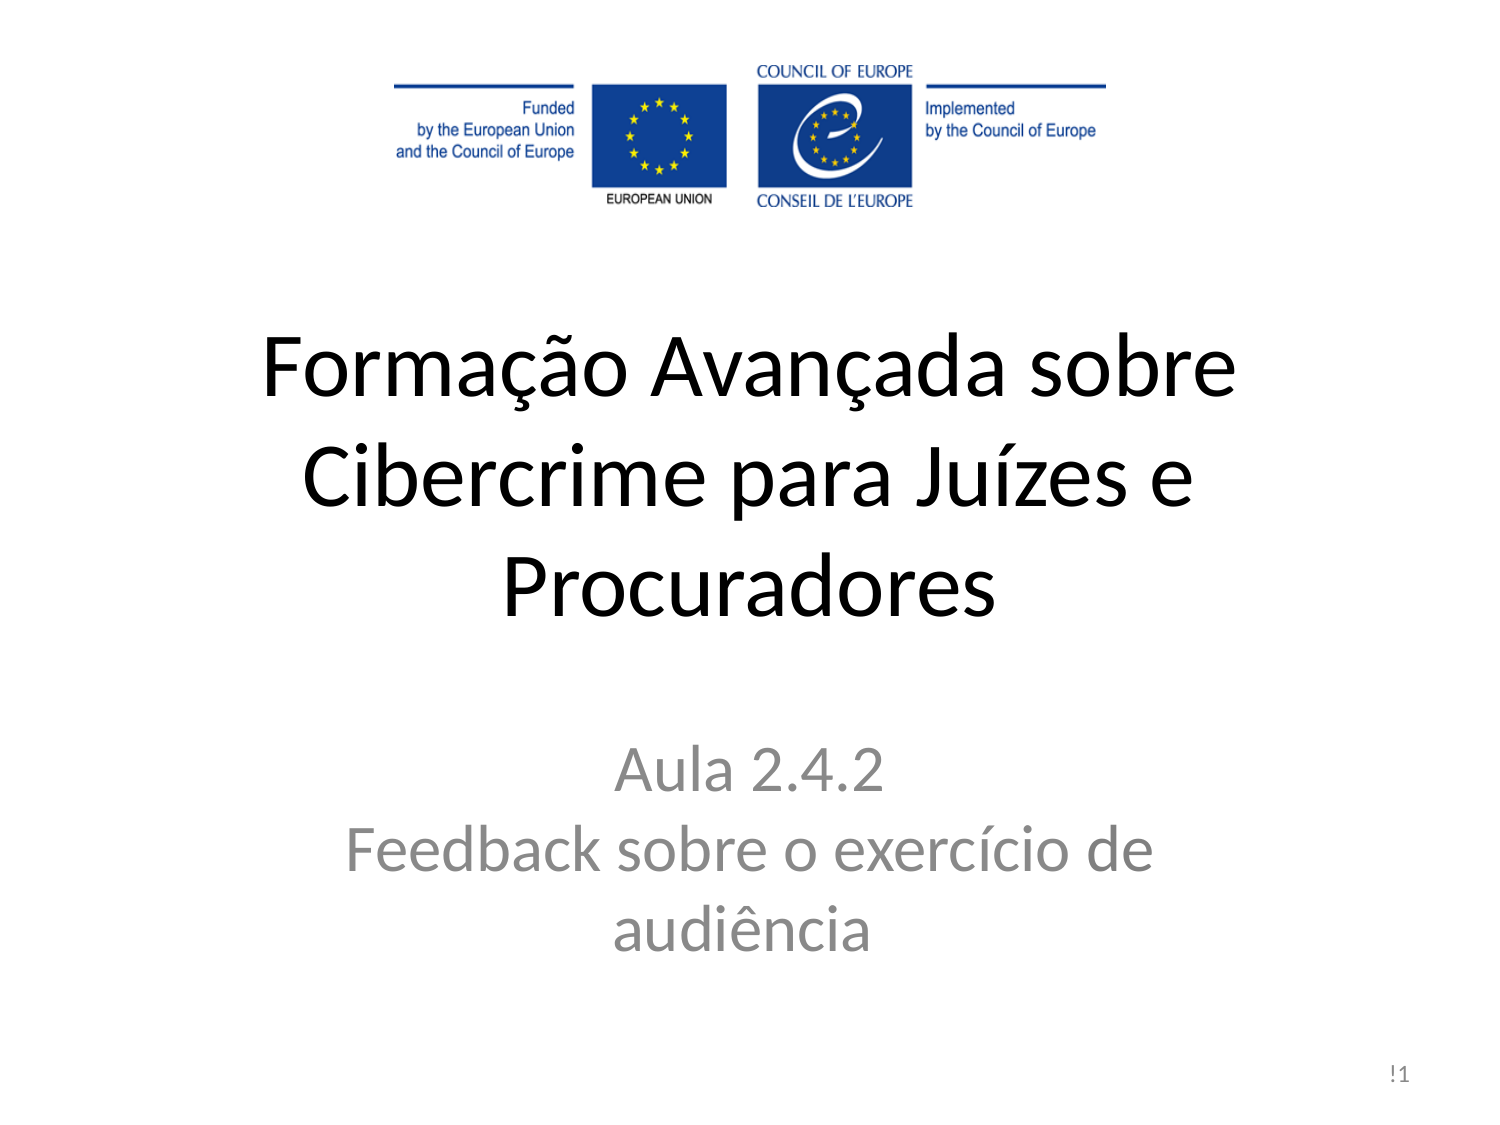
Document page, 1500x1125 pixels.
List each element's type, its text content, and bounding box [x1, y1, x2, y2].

title Formação Avançada sobre Cibercrime para Juízes e Procuradores [112, 349, 1388, 591]
subtitle Aula 2.4.2 Feedback sobre o exercício de audiência [225, 637, 1275, 1077]
slide_number !1 [1074, 1042, 1425, 1103]
picture [394, 65, 1106, 208]
